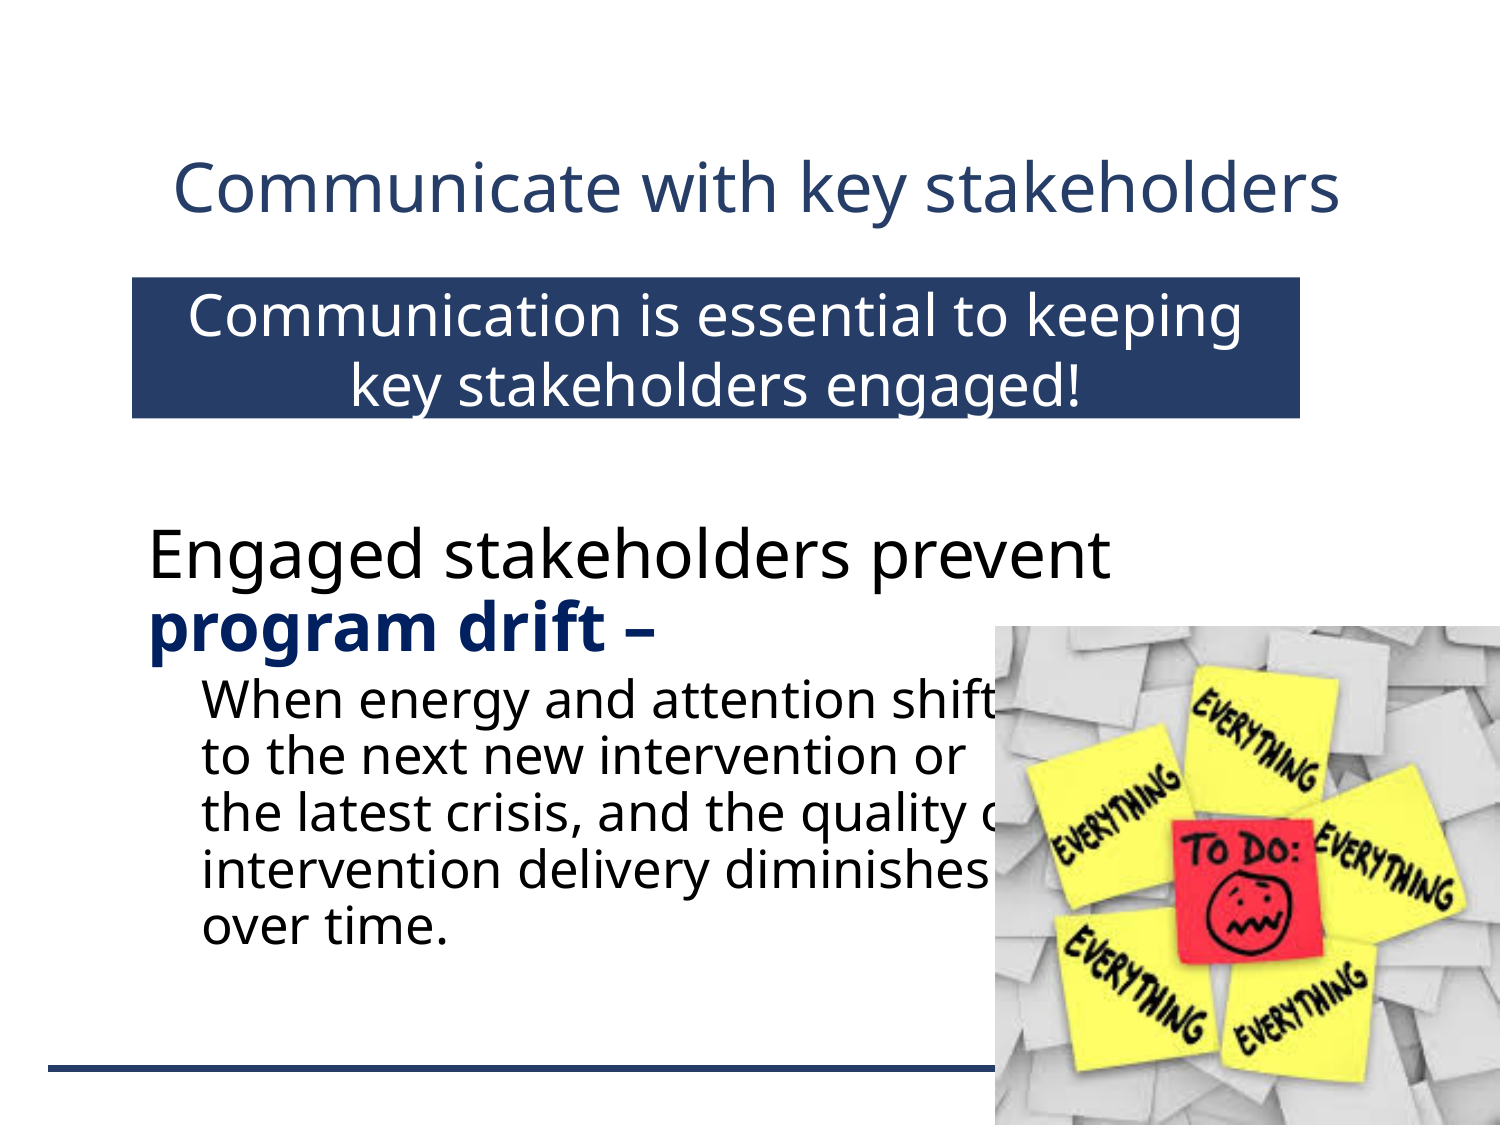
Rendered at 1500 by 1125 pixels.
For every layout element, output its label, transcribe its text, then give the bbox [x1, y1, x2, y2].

picture [995, 626, 1500, 1125]
title Communicate with key stakeholders [103, 103, 1397, 278]
list Engaged stakeholders prevent program drift – When energy and attention shifts to the next new intervention or the latest crisis, and the quality of intervention delivery diminishes over time. [132, 513, 1258, 967]
text_box Communication is essential to keeping key stakeholders engaged! [131, 276, 1301, 419]
